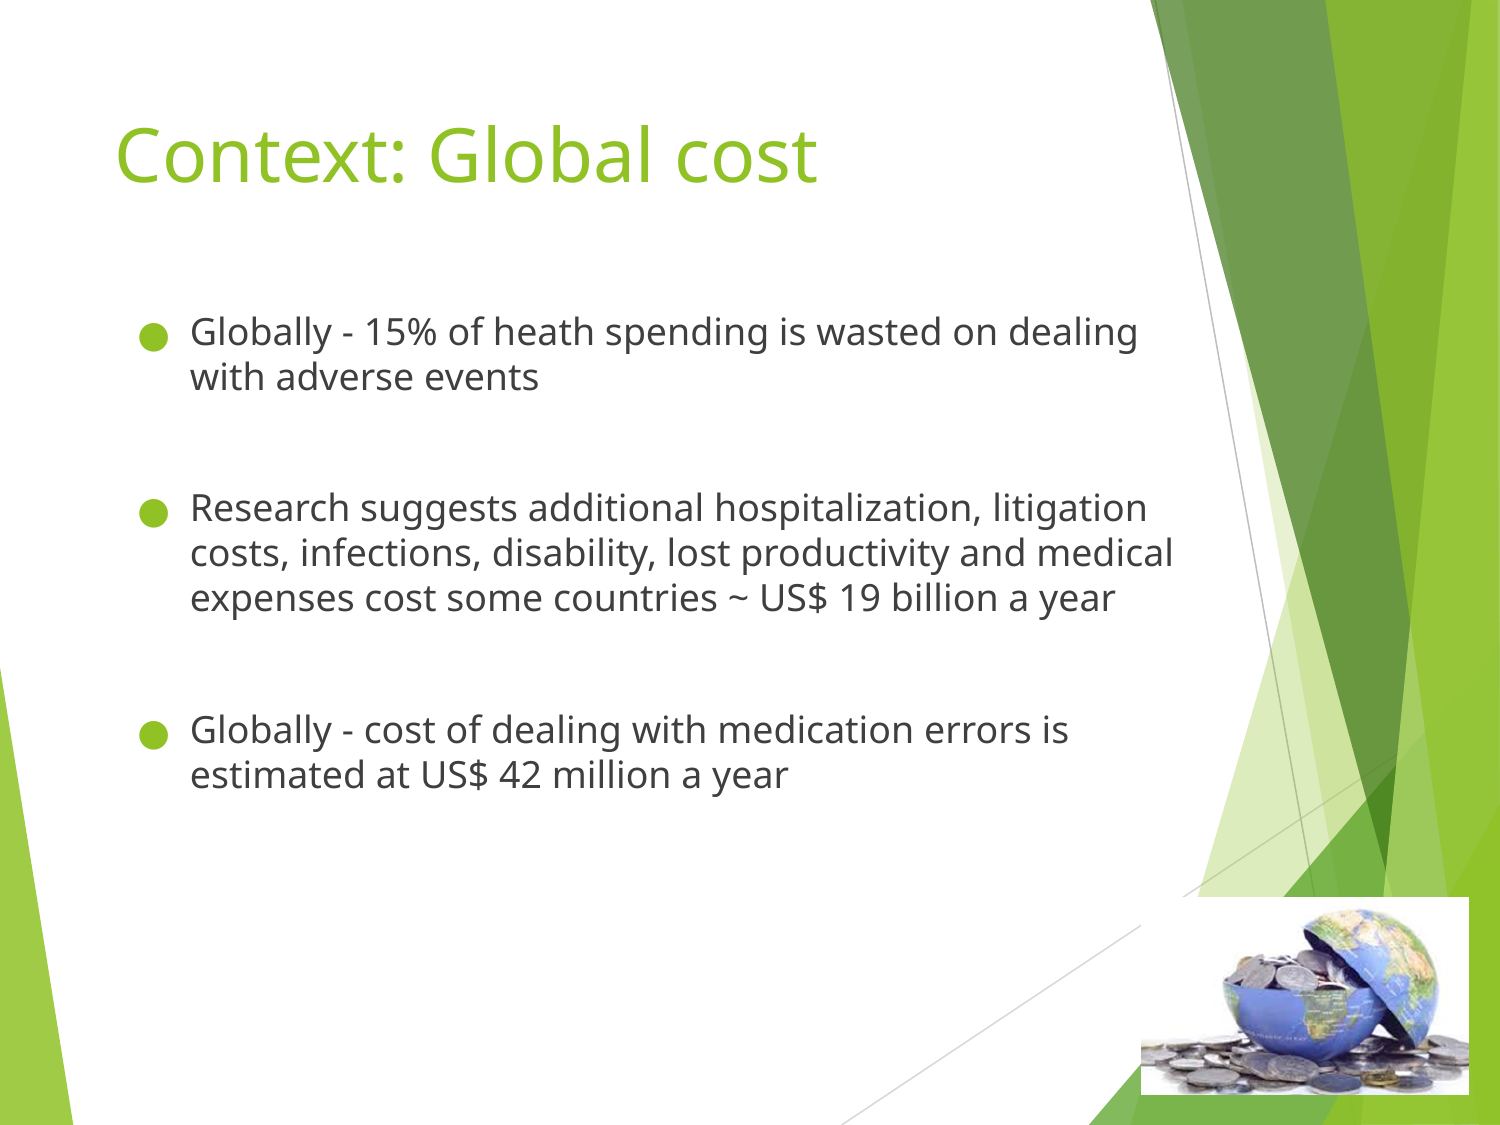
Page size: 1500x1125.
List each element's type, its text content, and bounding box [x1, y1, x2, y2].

list Globally - 15% of heath spending is wasted on dealing with adverse events Research suggests additional hospitalization, litigation costs, infections, disability, lost productivity and medical expenses cost some countries ~ US$ 19 billion a year Globally - cost of dealing with medication errors is estimated at US$ 42 million a year [99, 300, 1212, 937]
picture [1141, 897, 1469, 1095]
title Context: Global cost [99, 99, 1142, 300]
